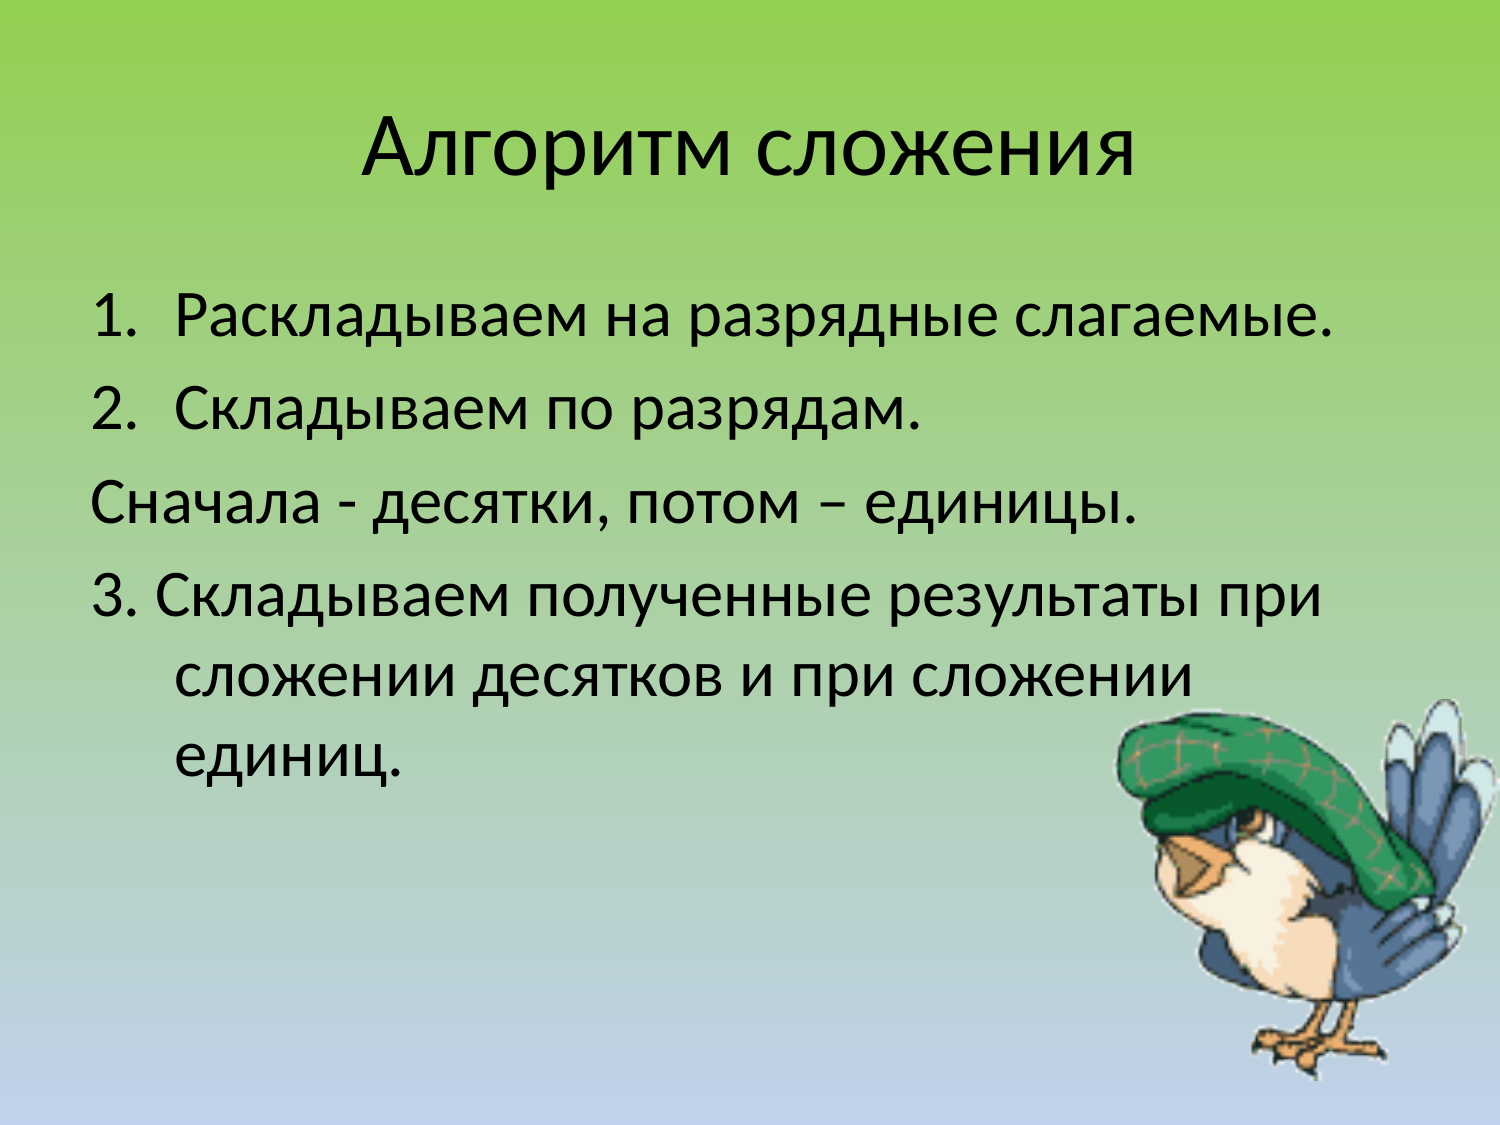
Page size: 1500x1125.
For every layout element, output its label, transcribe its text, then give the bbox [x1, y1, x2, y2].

list Раскладываем на разрядные слагаемые. Складываем по разрядам. Сначала - десятки, потом – единицы. 3. Складываем полученные результаты при сложении десятков и при сложении единиц. [75, 262, 1425, 1005]
picture [1099, 699, 1500, 1081]
title Алгоритм сложения [75, 45, 1425, 233]
